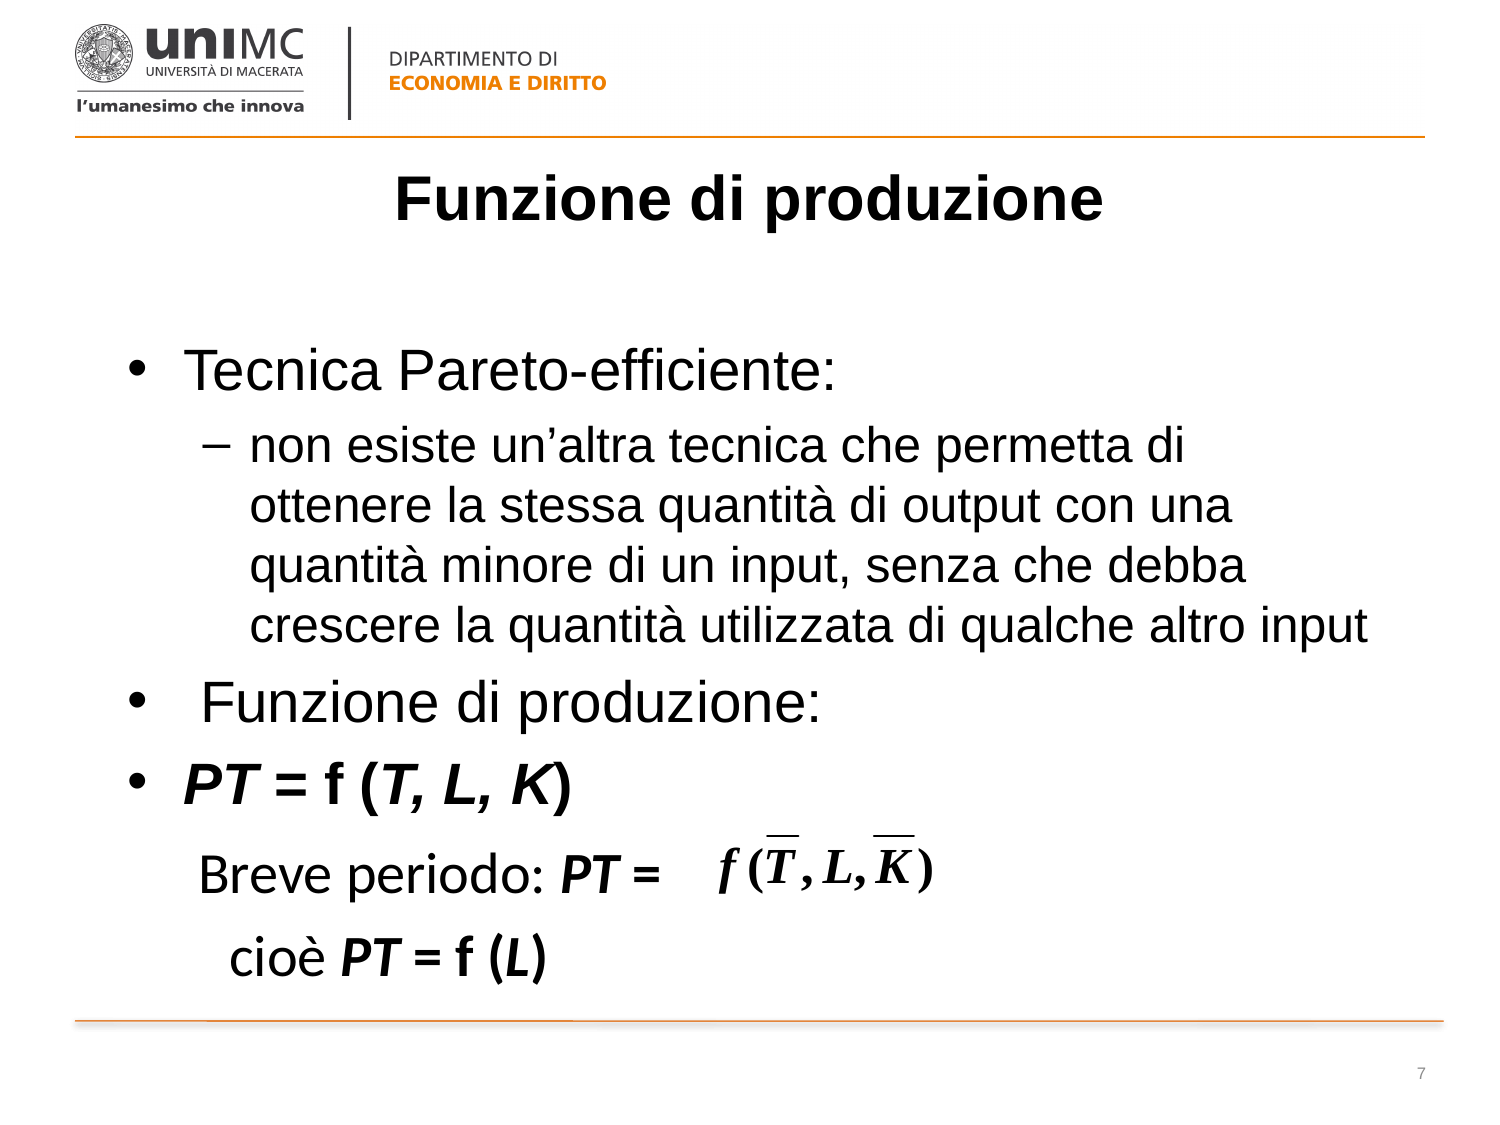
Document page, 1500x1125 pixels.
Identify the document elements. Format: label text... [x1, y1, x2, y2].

text_box Breve periodo: PT = [183, 827, 677, 913]
slide_number 7 [1091, 1042, 1442, 1103]
picture [75, 24, 1425, 138]
text_box cioè PT = f (L) [214, 910, 564, 996]
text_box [700, 824, 941, 905]
title Funzione di produzione [75, 149, 1425, 241]
list Tecnica Pareto-efficiente: non esiste un’altra tecnica che permetta di ottenere la stessa quantità di output con una quantità minore di un input, senza che debba crescere la quantità utilizzata di qualche altro input Funzione di produzione: PT = f (T, L, K) [112, 324, 1388, 873]
